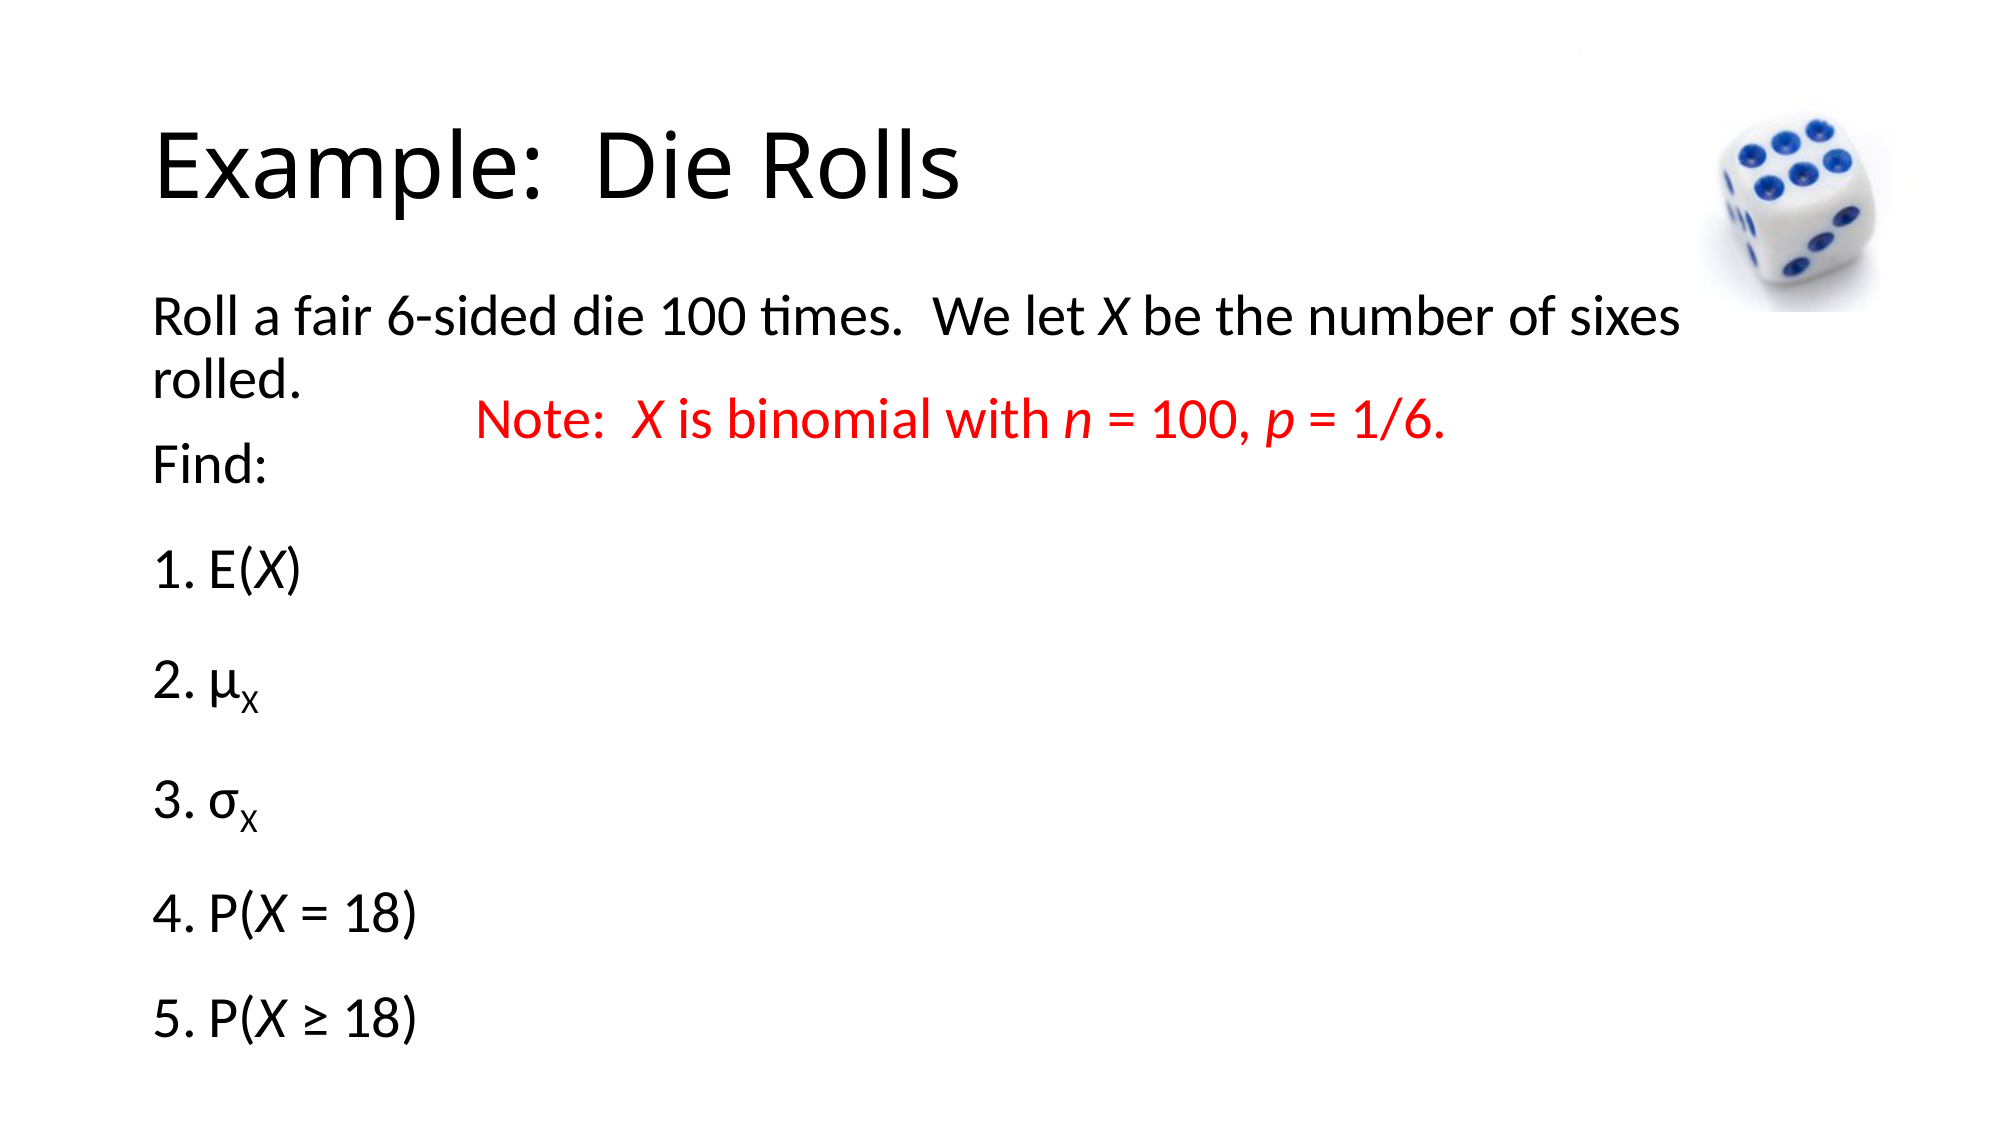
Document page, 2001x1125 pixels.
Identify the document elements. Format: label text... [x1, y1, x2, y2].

text_box Find: E(X) µX σX P(X = 18) P(X ≥ 18) [137, 383, 460, 1125]
title Example: Die Rolls [137, 59, 1578, 278]
picture [1578, 50, 1971, 312]
text_box Note: X is binomial with n = 100, p = 1/6. [460, 373, 1517, 459]
list Roll a fair 6-sided die 100 times. We let X be the number of sixes rolled. [137, 278, 1863, 422]
